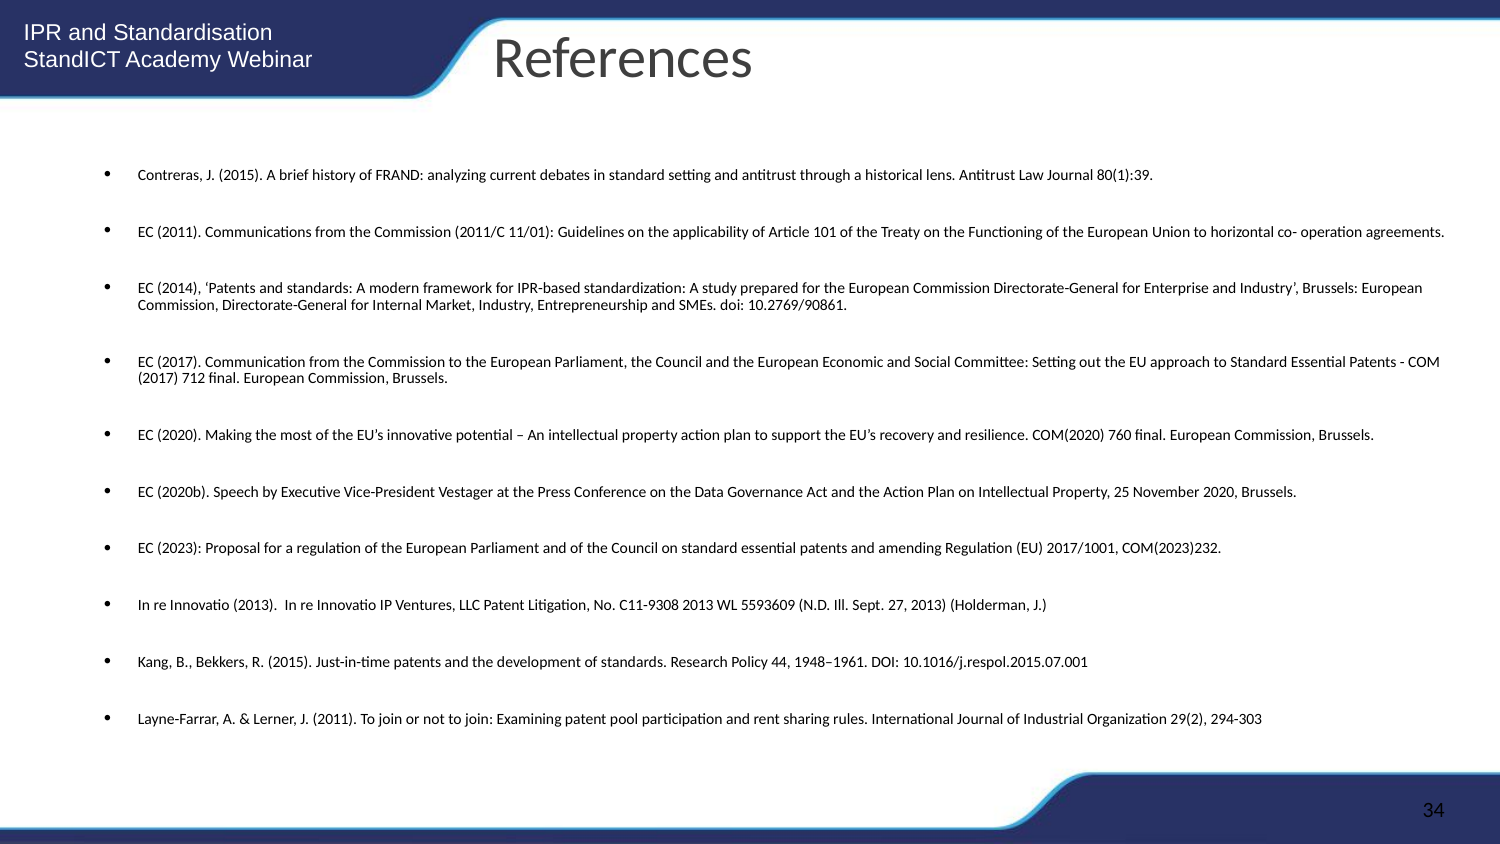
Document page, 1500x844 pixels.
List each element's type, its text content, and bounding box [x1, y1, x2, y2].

picture [0, 0, 1500, 844]
text_box References [482, 21, 1293, 129]
list Contreras, J. (2015). A brief history of FRAND: analyzing current debates in standard setting and antitrust through a historical lens. Antitrust Law Journal 80(1):39. EC (2011). Communications from the Commission (2011/C 11/01): Guidelines on the applicability of Article 101 of the Treaty on the Functioning of the European Union to horizontal co- operation agreements. EC (2014), ‘Patents and standards: A modern framework for IPR-based standardization: A study prepared for the European Commission Directorate-General for Enterprise and Industry’, Brussels: European Commission, Directorate-General for Internal Market, Industry, Entrepreneurship and SMEs. doi: 10.2769/90861. EC (2017). Communication from the Commission to the European Parliament, the Council and the European Economic and Social Committee: Setting out the EU approach to Standard Essential Patents - COM (2017) 712 final. European Commission, Brussels. EC (2020). Making the most of the EU’s innovative potential – An intellectual property action plan to support the EU’s recovery and resilience. COM(2020) 760 final. European Commission, Brussels. EC (2020b). Speech by Executive Vice-President Vestager at the Press Conference on the Data Governance Act and the Action Plan on Intellectual Property, 25 November 2020, Brussels. EC (2023): Proposal for a regulation of the European Parliament and of the Council on standard essential patents and amending Regulation (EU) 2017/1001, COM(2023)232. In re Innovatio (2013). In re Innovatio IP Ventures, LLC Patent Litigation, No. C11-9308 2013 WL 5593609 (N.D. Ill. Sept. 27, 2013) (Holderman, J.) Kang, B., Bekkers, R. (2015). Just-in-time patents and the development of standards. Research Policy 44, 1948–1961. DOI: 10.1016/j.respol.2015.07.001 Layne-Farrar, A. & Lerner, J. (2011). To join or not to join: Examining patent pool participation and rent sharing rules. International Journal of Industrial Organization 29(2), 294-303 [75, 161, 1457, 738]
